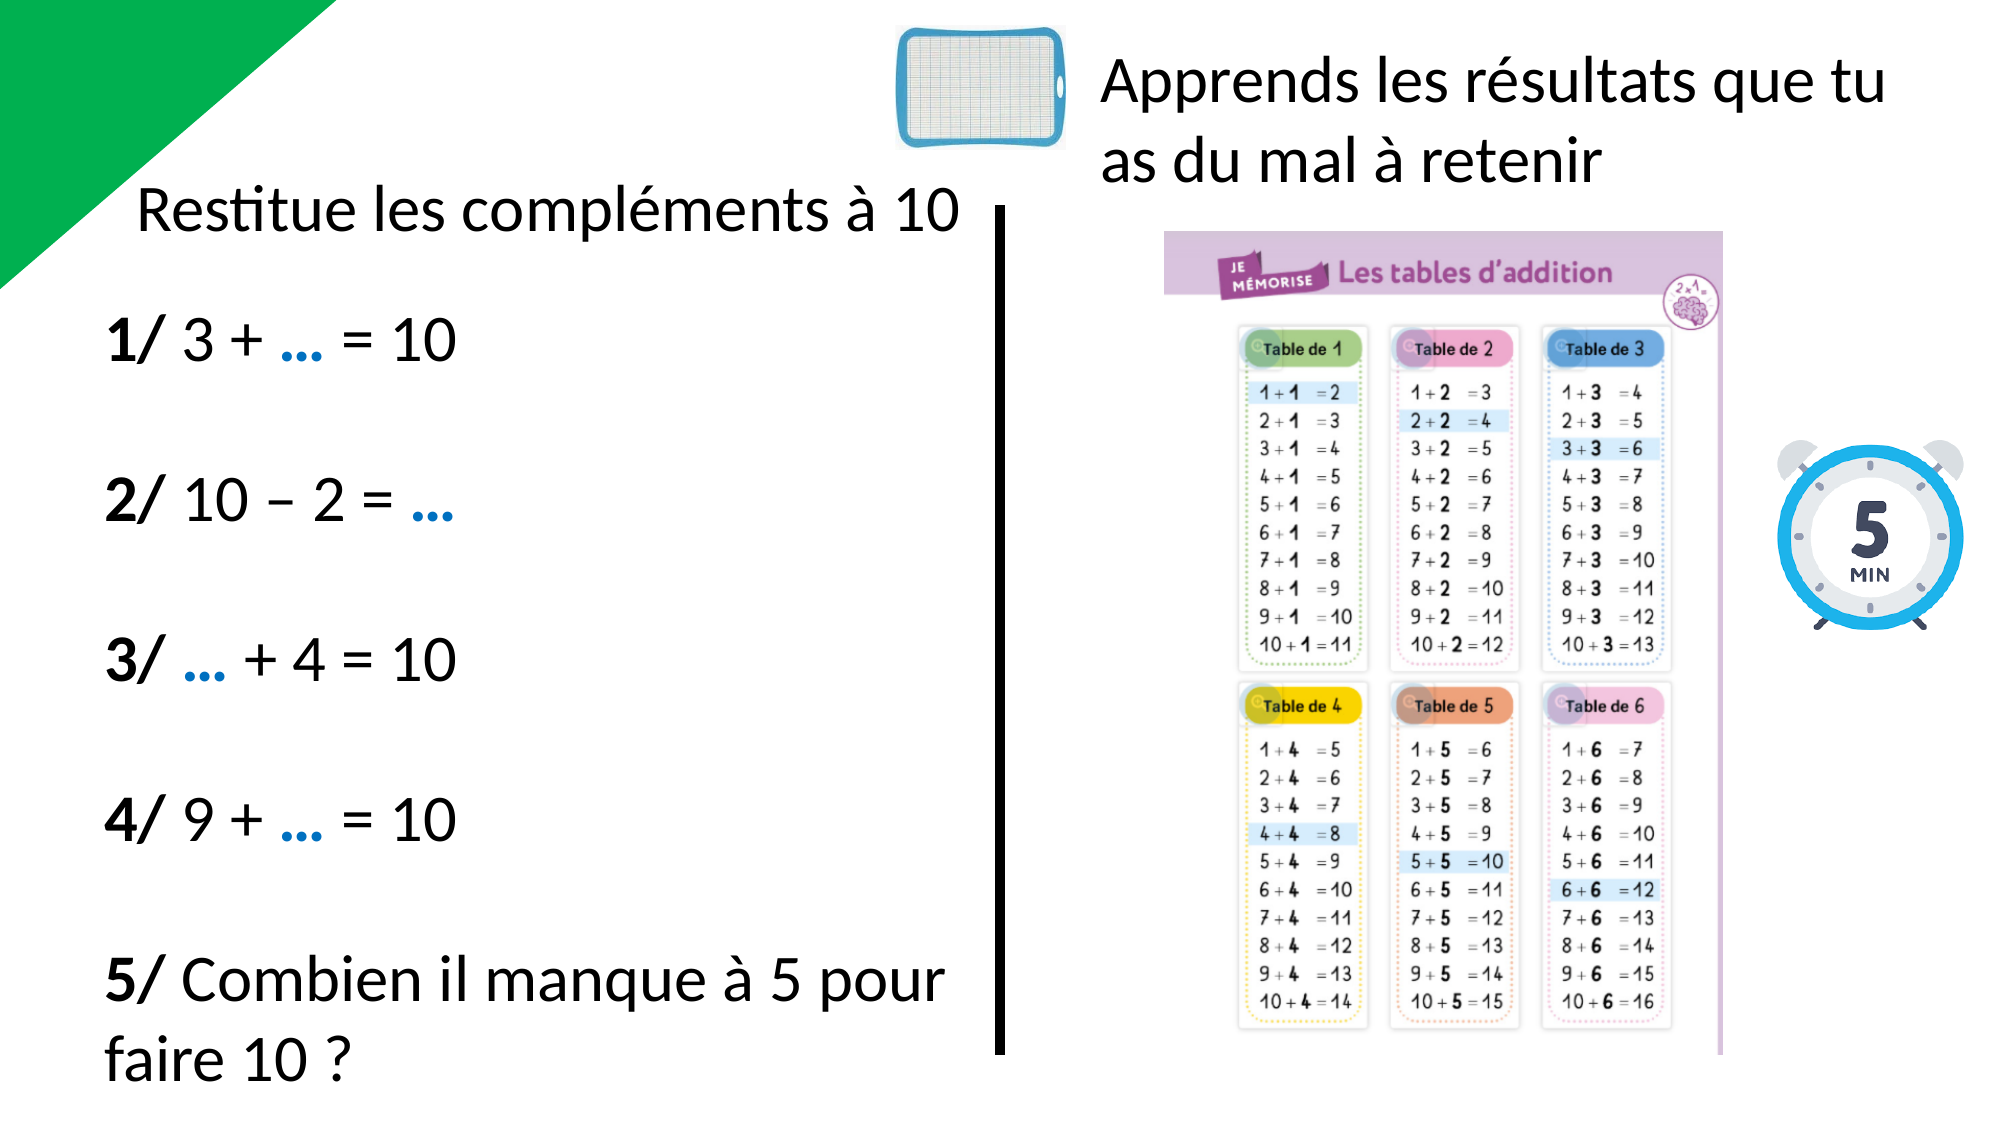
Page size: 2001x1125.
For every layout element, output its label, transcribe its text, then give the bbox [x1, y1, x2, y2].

picture [1164, 231, 1723, 1055]
text_box 1/ 3 + … = 10 2/ 10 – 2 = … 3/ … + 4 = 10 4/ 9 + … = 10 5/ Combien il manque à 5 pour faire 10 ? [89, 287, 1034, 1102]
picture [1775, 440, 1965, 630]
picture [895, 25, 1066, 150]
text_box Restitue les compléments à 10 [121, 157, 976, 252]
text_box Apprends les résultats que tu as du mal à retenir [1085, 28, 1923, 204]
text_box [0, 0, 337, 290]
